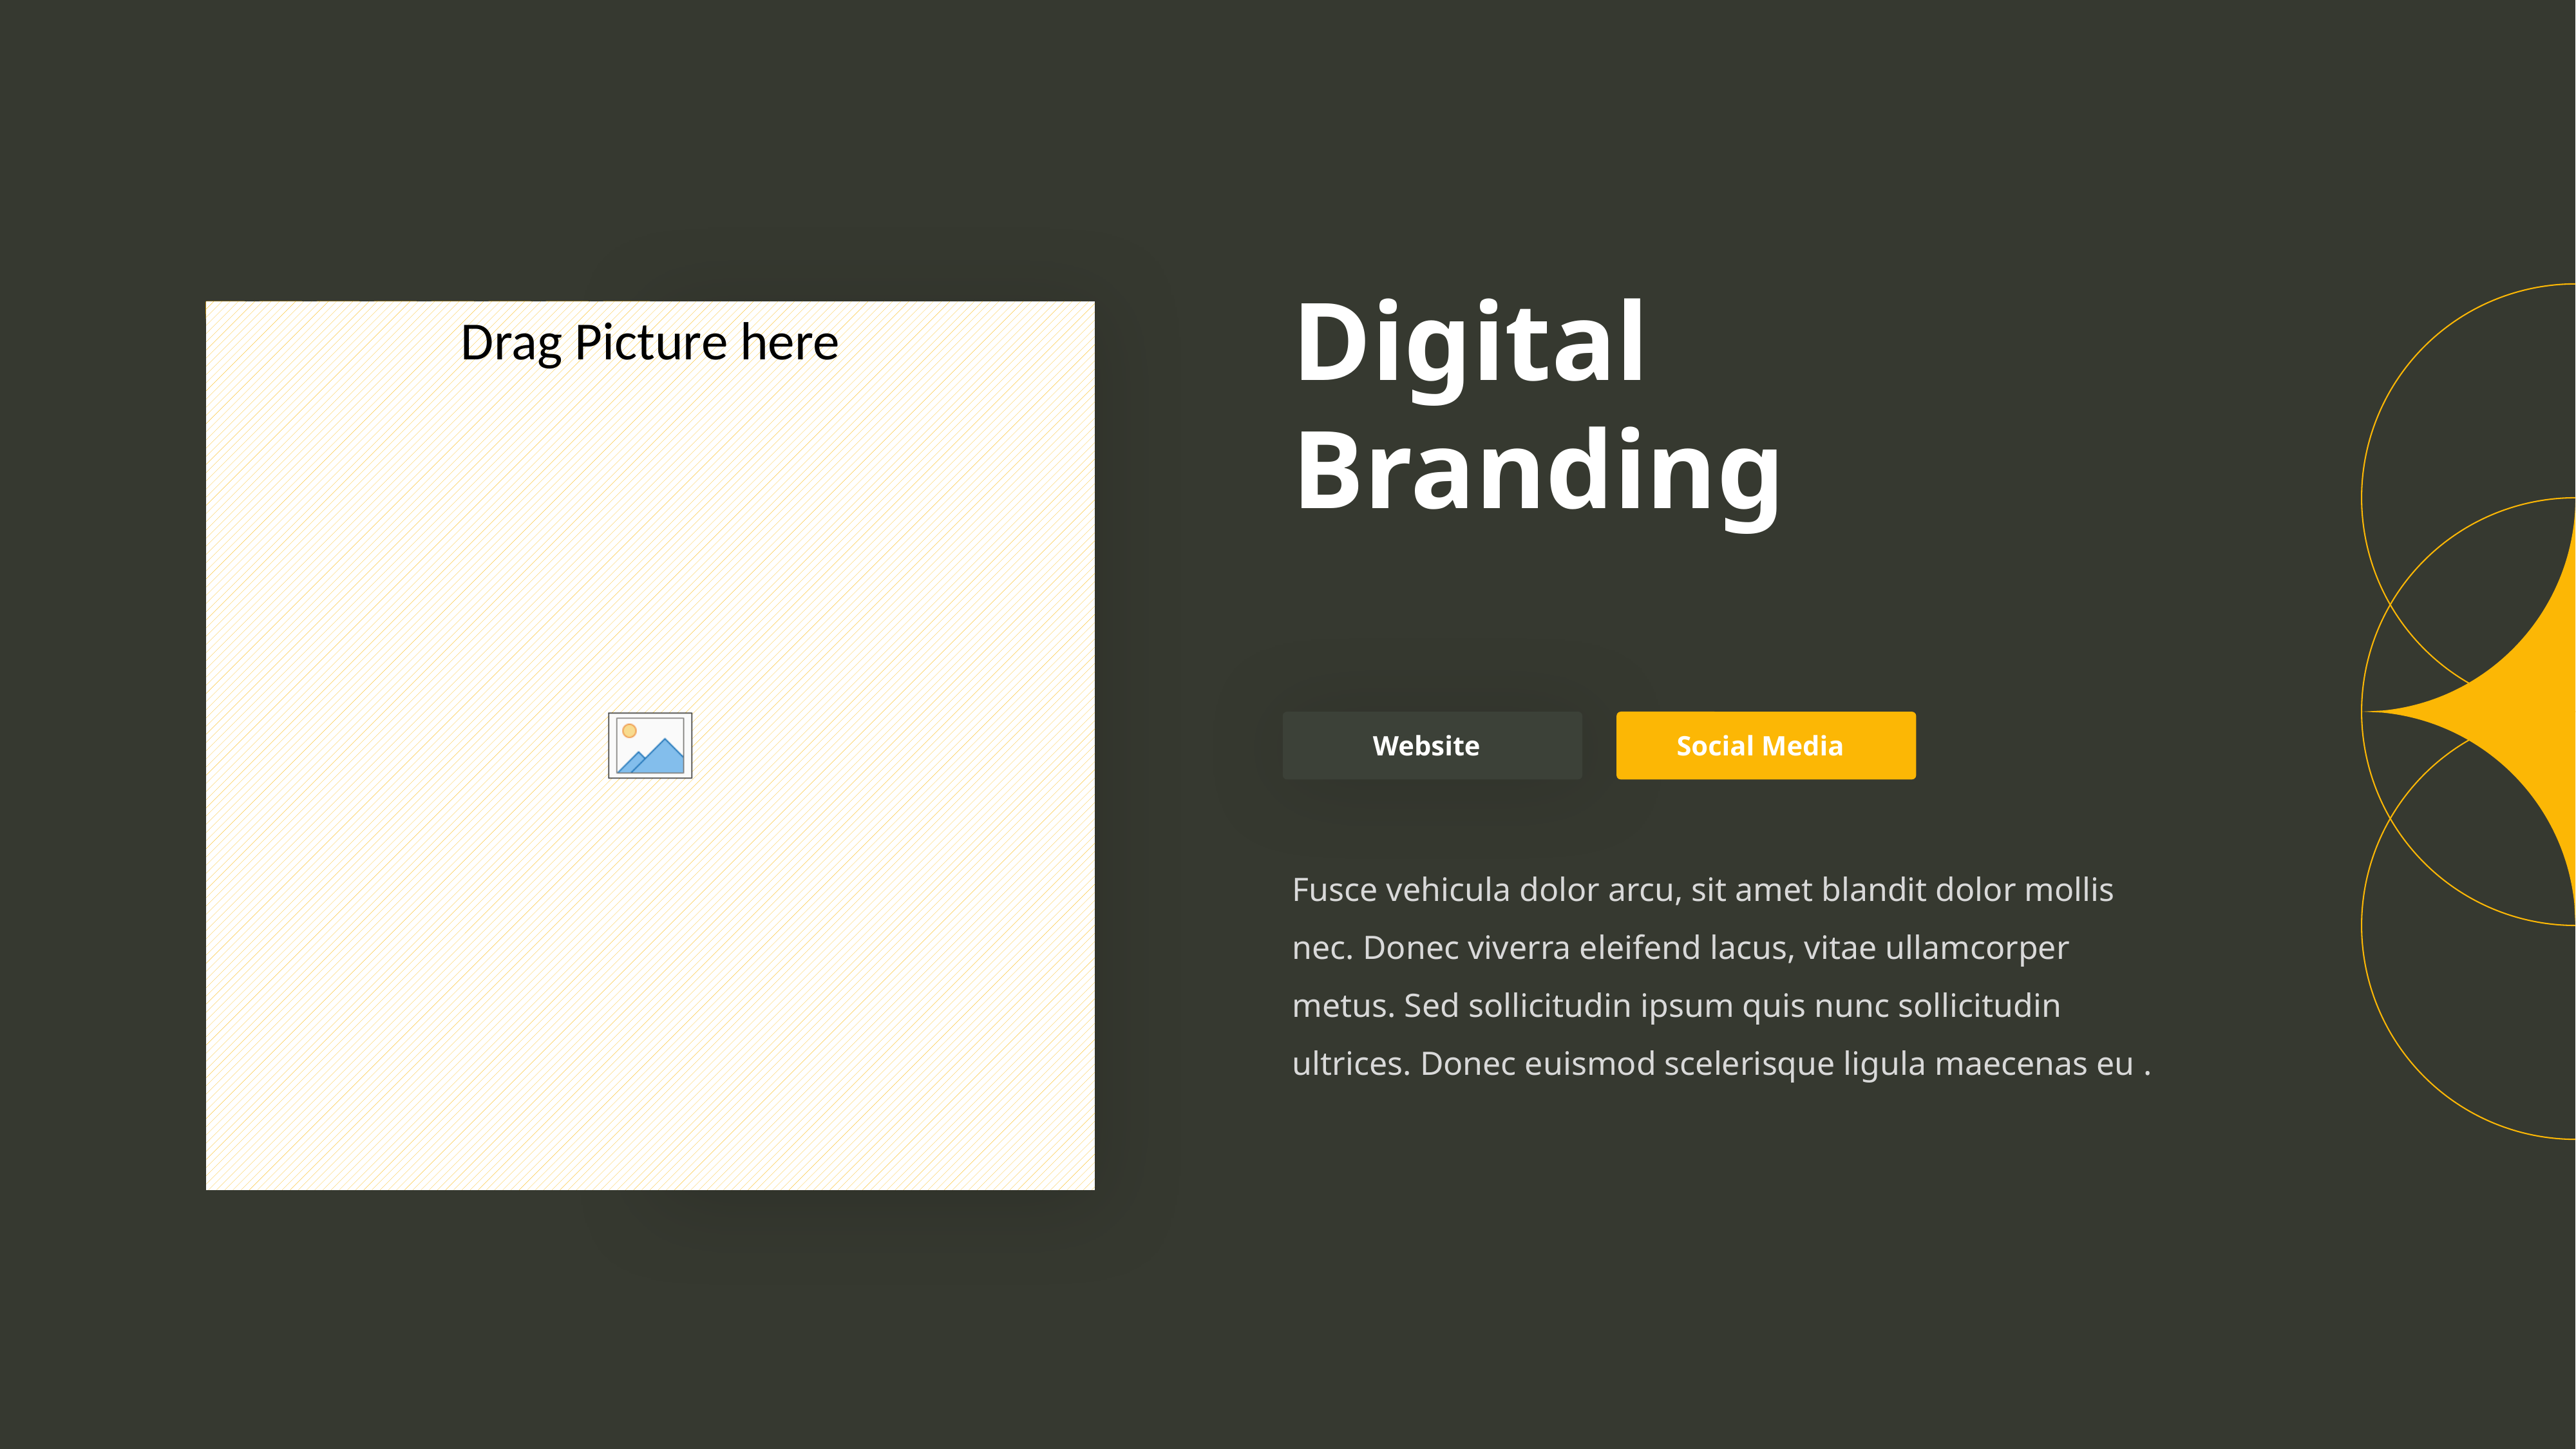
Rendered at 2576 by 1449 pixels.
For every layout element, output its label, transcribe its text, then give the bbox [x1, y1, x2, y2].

text_box [1282, 711, 1584, 781]
picture [206, 301, 1095, 1190]
text_box Social Media [1662, 724, 1859, 766]
text_box Digital Branding [1282, 267, 1828, 535]
text_box Website [1328, 724, 1525, 766]
text_box Fusce vehicula dolor arcu, sit amet blandit dolor mollis nec. Donec viverra eleifend lacus, vitae ullamcorper metus. Sed sollicitudin ipsum quis nunc sollicitudin ultrices. Donec euismod scelerisque ligula maecenas eu . [1282, 845, 2172, 1087]
text_box [1616, 710, 1917, 781]
